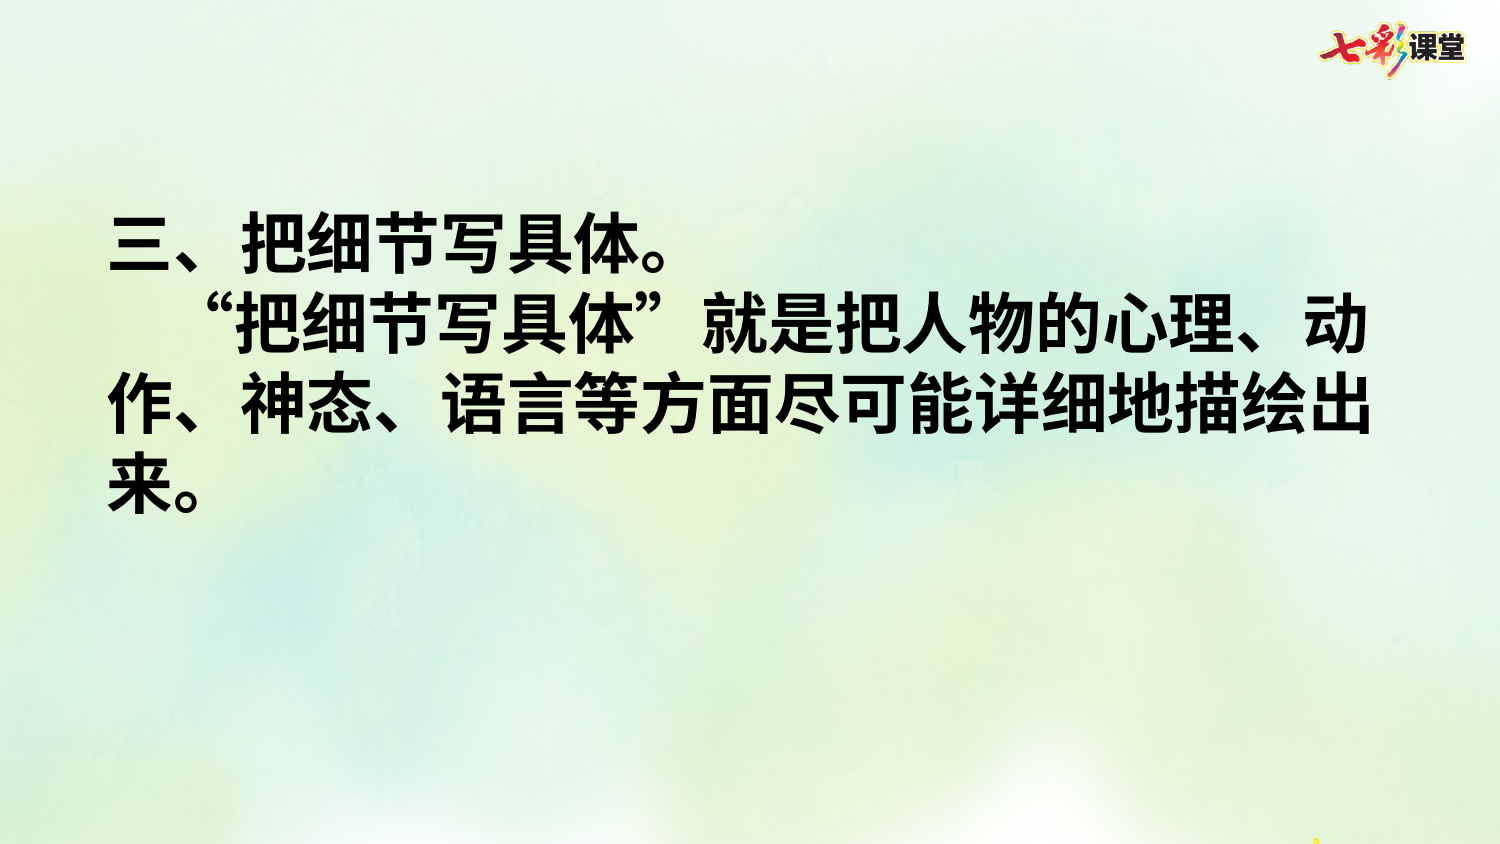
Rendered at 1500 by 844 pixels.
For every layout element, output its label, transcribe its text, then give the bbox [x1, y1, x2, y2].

text_box 三、把细节写具体。 “把细节写具体”就是把人物的心理、动作、神态、语言等方面尽可能详细地描绘出来。 [91, 194, 1424, 530]
picture [0, 0, 1500, 844]
